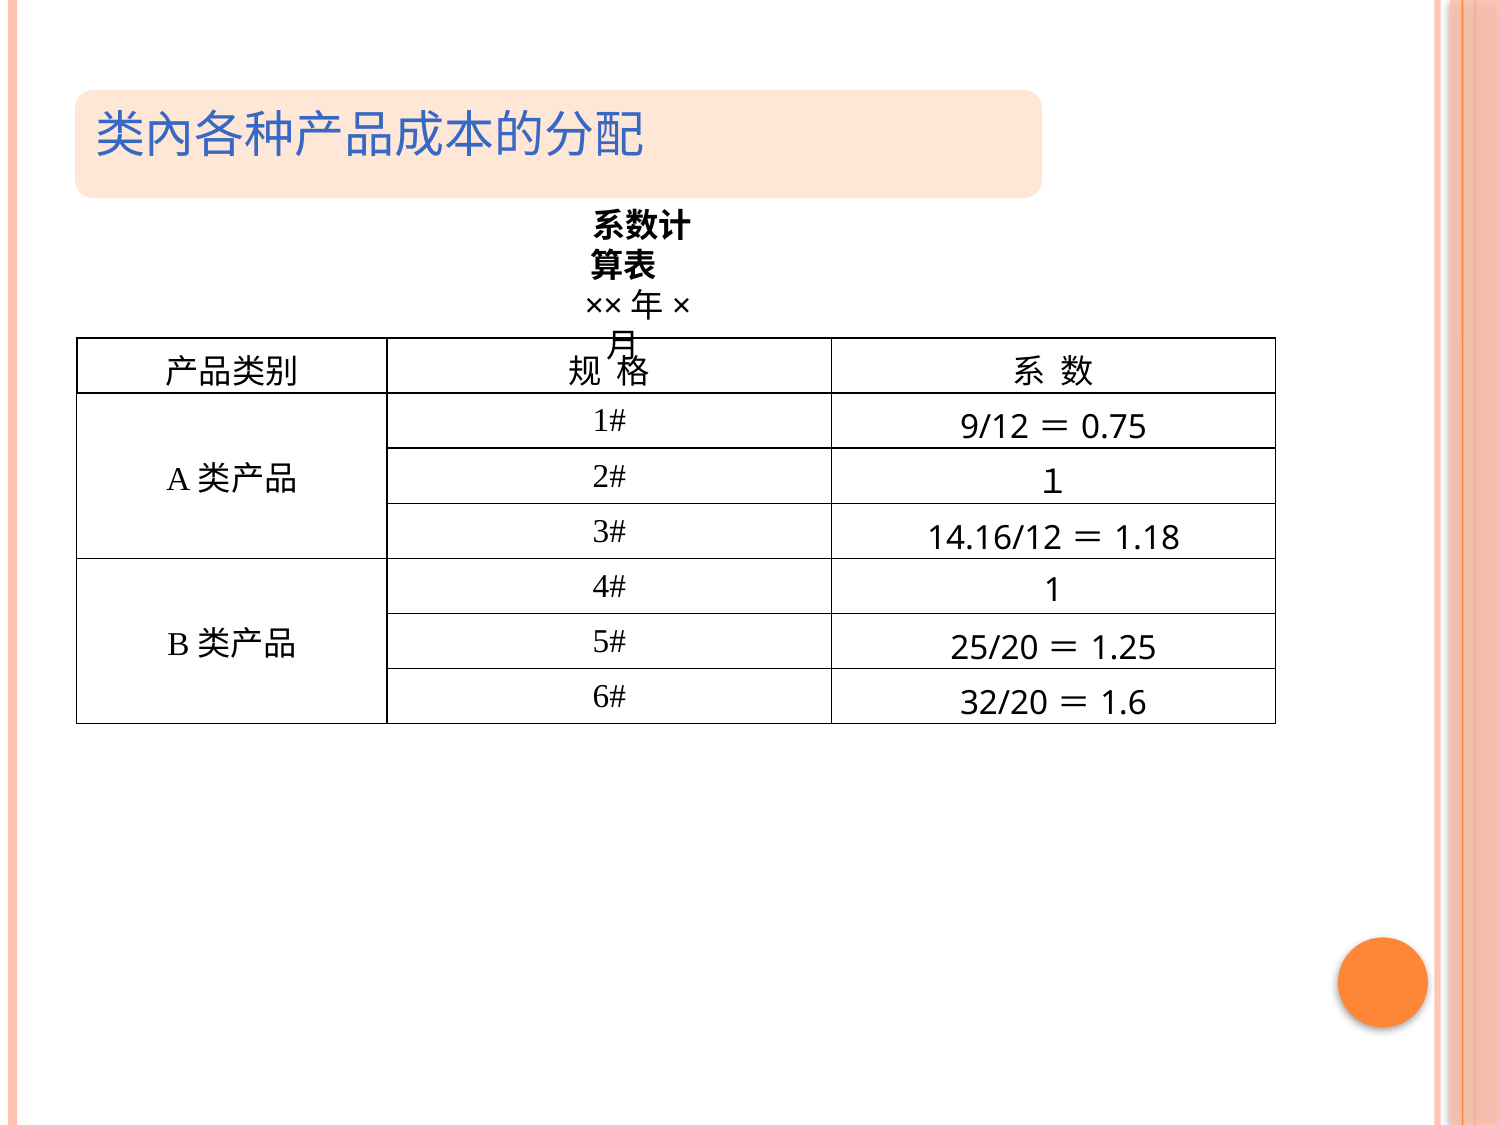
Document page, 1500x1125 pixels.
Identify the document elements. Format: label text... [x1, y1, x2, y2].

table_cell １ [832, 449, 1275, 503]
table_cell A类产品 [77, 394, 386, 558]
table_cell 9/12＝0.75 [832, 394, 1275, 447]
table_cell B类产品 [77, 559, 386, 723]
table_header 系 数 [832, 339, 1275, 392]
table_cell 2# [388, 449, 831, 503]
table_cell 1 [832, 559, 1275, 613]
table_cell 5# [388, 614, 831, 668]
text_box 类內各种产品成本的分配 [74, 89, 1043, 199]
table_cell 32/20＝1.6 [832, 669, 1275, 723]
table_header 产品类别 [78, 339, 386, 392]
text_box 系数计算表 ××年×月 [525, 237, 722, 332]
table_cell 1# [388, 394, 831, 447]
table_cell 4# [388, 559, 831, 613]
table_cell 14.16/12＝1.18 [832, 504, 1275, 558]
table_header 规 格 [388, 339, 831, 392]
table_cell 25/20＝1.25 [832, 614, 1275, 668]
table_cell 6# [388, 669, 831, 723]
table_cell 3# [388, 504, 831, 558]
